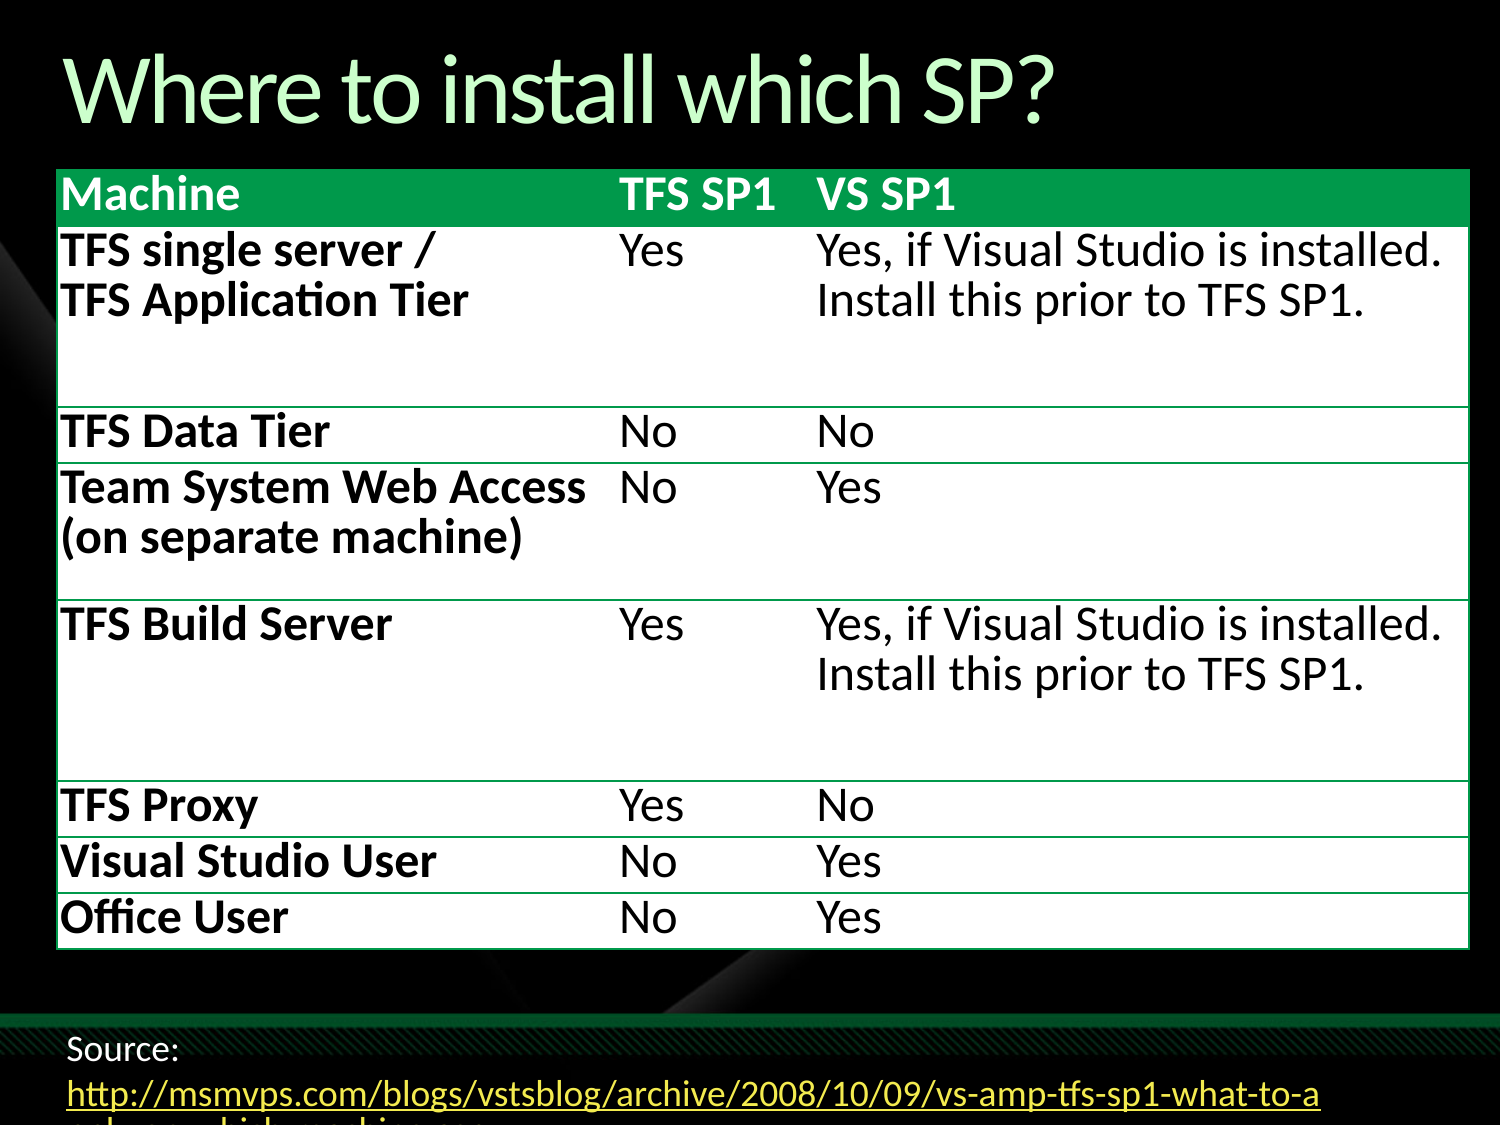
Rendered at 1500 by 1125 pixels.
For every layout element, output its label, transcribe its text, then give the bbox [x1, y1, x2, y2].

table_cell Office User [58, 894, 616, 948]
table_cell Yes [616, 782, 813, 836]
picture [0, 0, 1500, 1125]
table_cell No [813, 782, 1468, 836]
table_cell TFS single server / TFS Application Tier [58, 227, 616, 406]
table_cell Team System Web Access (on separate machine) [58, 464, 616, 599]
title Where to install which SP? [62, 37, 1438, 147]
table_cell TFS Build Server [58, 601, 616, 780]
table_cell No [616, 408, 813, 462]
table_cell Yes [616, 601, 813, 780]
table_cell No [616, 464, 813, 599]
table_cell No [813, 408, 1468, 462]
table_cell Yes, if Visual Studio is installed. Install this prior to TFS SP1. [813, 227, 1468, 406]
text_box Source: http://msmvps.com/blogs/vstsblog/archive/2008/10/09/vs-amp-tfs-sp1-what-to-apply-on-which-machine.aspx [51, 1016, 1340, 1125]
table_cell TFS Data Tier [58, 408, 616, 462]
table_header TFS SP1 [616, 171, 813, 225]
table_header Machine [58, 171, 616, 225]
table_cell Visual Studio User [58, 838, 616, 892]
table_cell Yes [616, 227, 813, 406]
table_cell Yes, if Visual Studio is installed. Install this prior to TFS SP1. [813, 601, 1468, 780]
table_cell Yes [813, 464, 1468, 599]
table_cell TFS Proxy [58, 782, 616, 836]
table_cell No [616, 894, 813, 948]
table_cell Yes [813, 838, 1468, 892]
table_cell Yes [813, 894, 1468, 948]
table_cell No [616, 838, 813, 892]
table_header VS SP1 [813, 171, 1468, 225]
